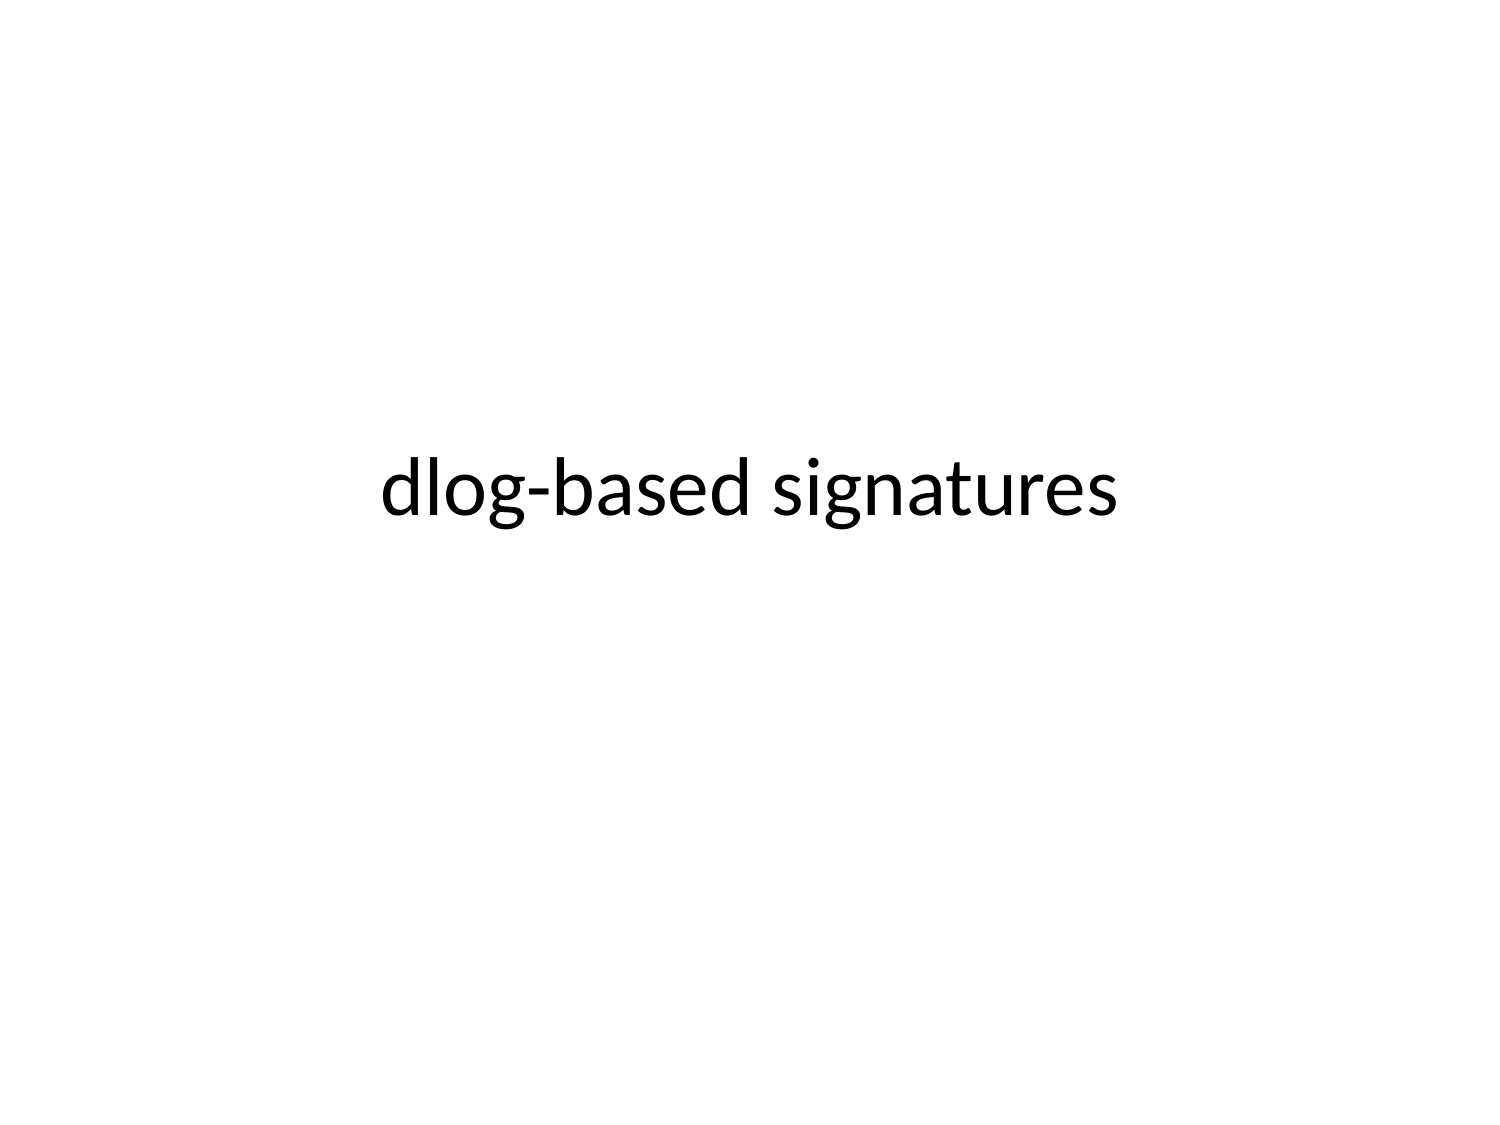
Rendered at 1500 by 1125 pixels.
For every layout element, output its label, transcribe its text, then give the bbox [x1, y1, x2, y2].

subtitle dlog-based signatures [225, 425, 1275, 713]
